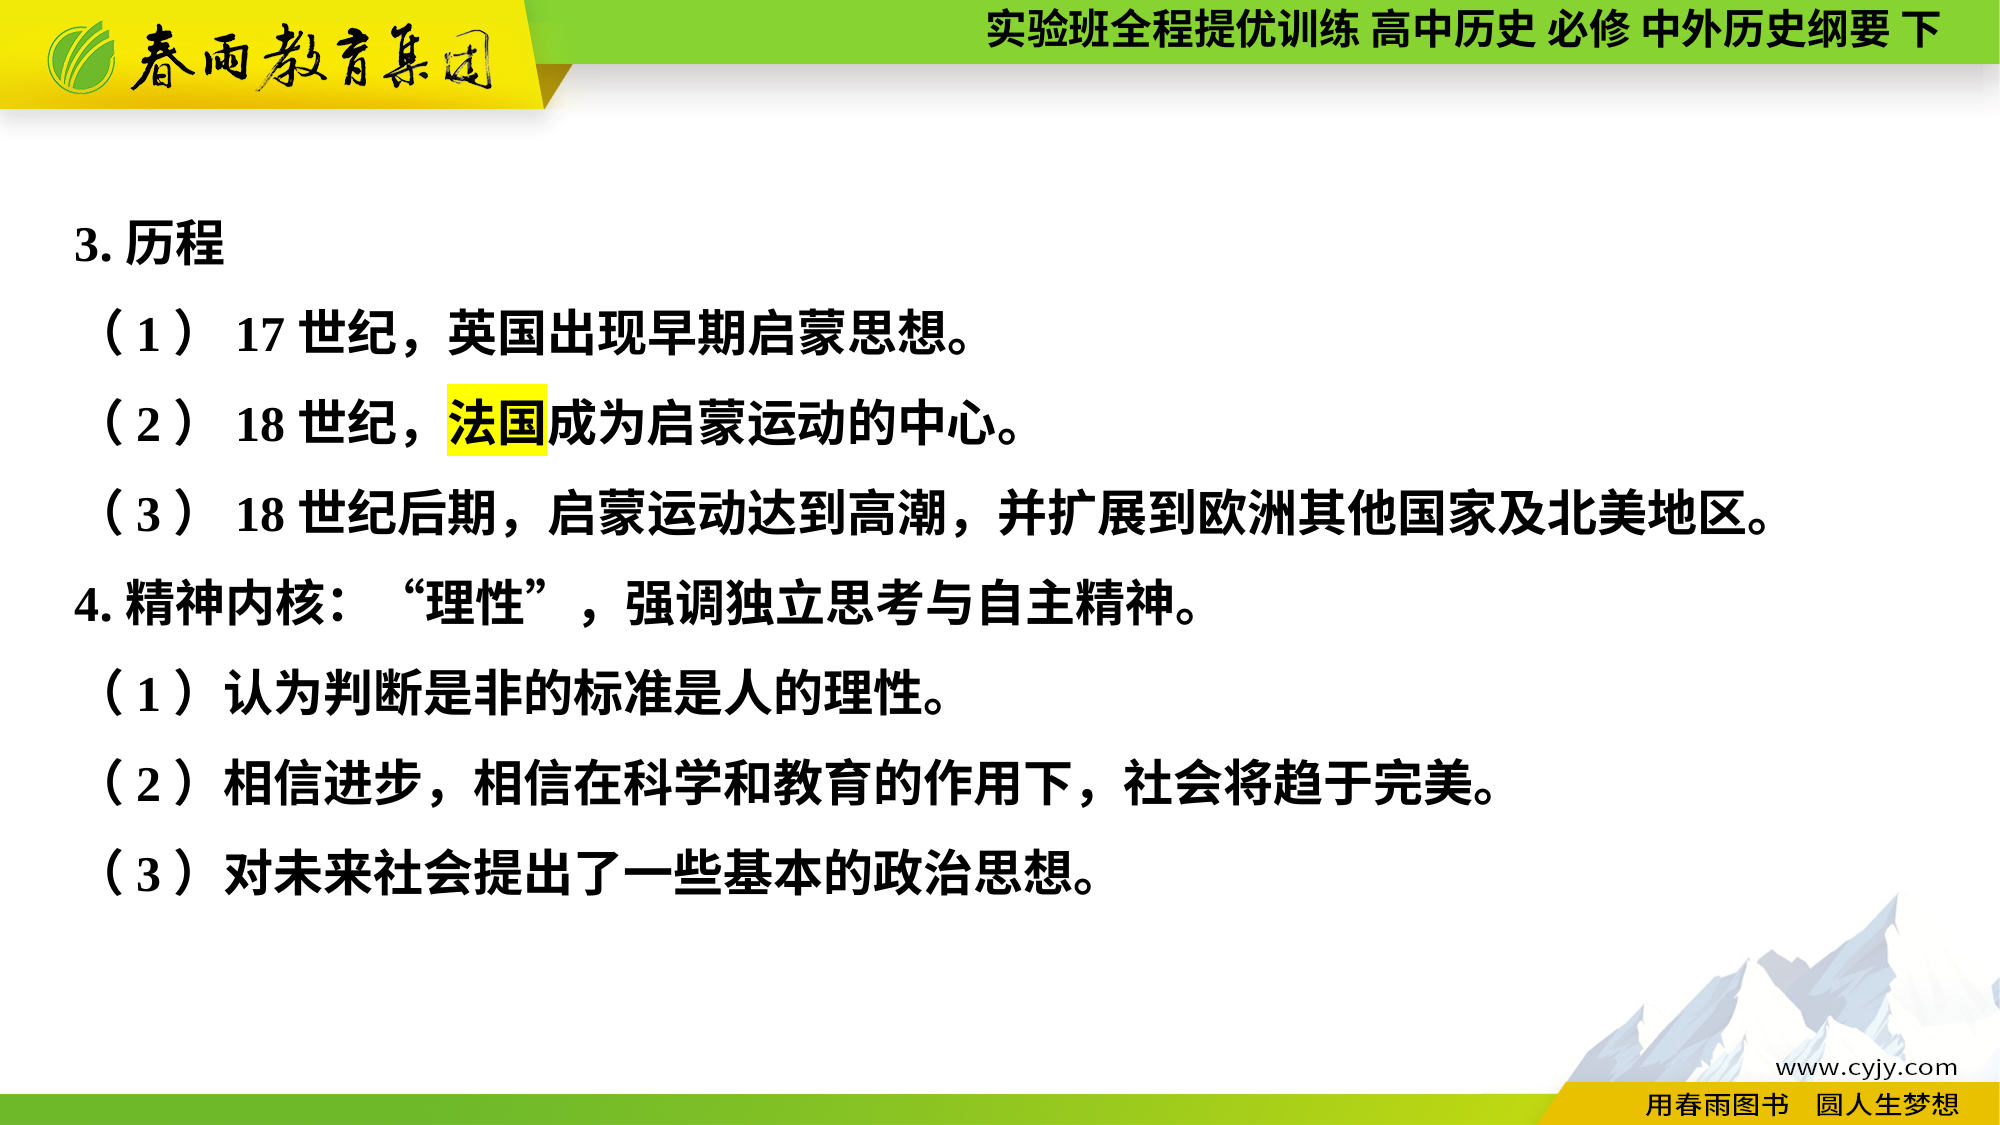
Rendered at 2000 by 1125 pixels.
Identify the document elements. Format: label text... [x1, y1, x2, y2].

list 3.历程 （1）17世纪，英国出现早期启蒙思想。 （2）18世纪，法国成为启蒙运动的中心。 （3）18世纪后期，启蒙运动达到高潮，并扩展到欧洲其他国家及北美地区。 4.精神内核：“理性”，强调独立思考与自主精神。 （1）认为判断是非的标准是人的理性。 （2）相信进步，相信在科学和教育的作用下，社会将趋于完美。 （3）对未来社会提出了一些基本的政治思想。 [59, 174, 1944, 906]
picture [0, 0, 2000, 1125]
